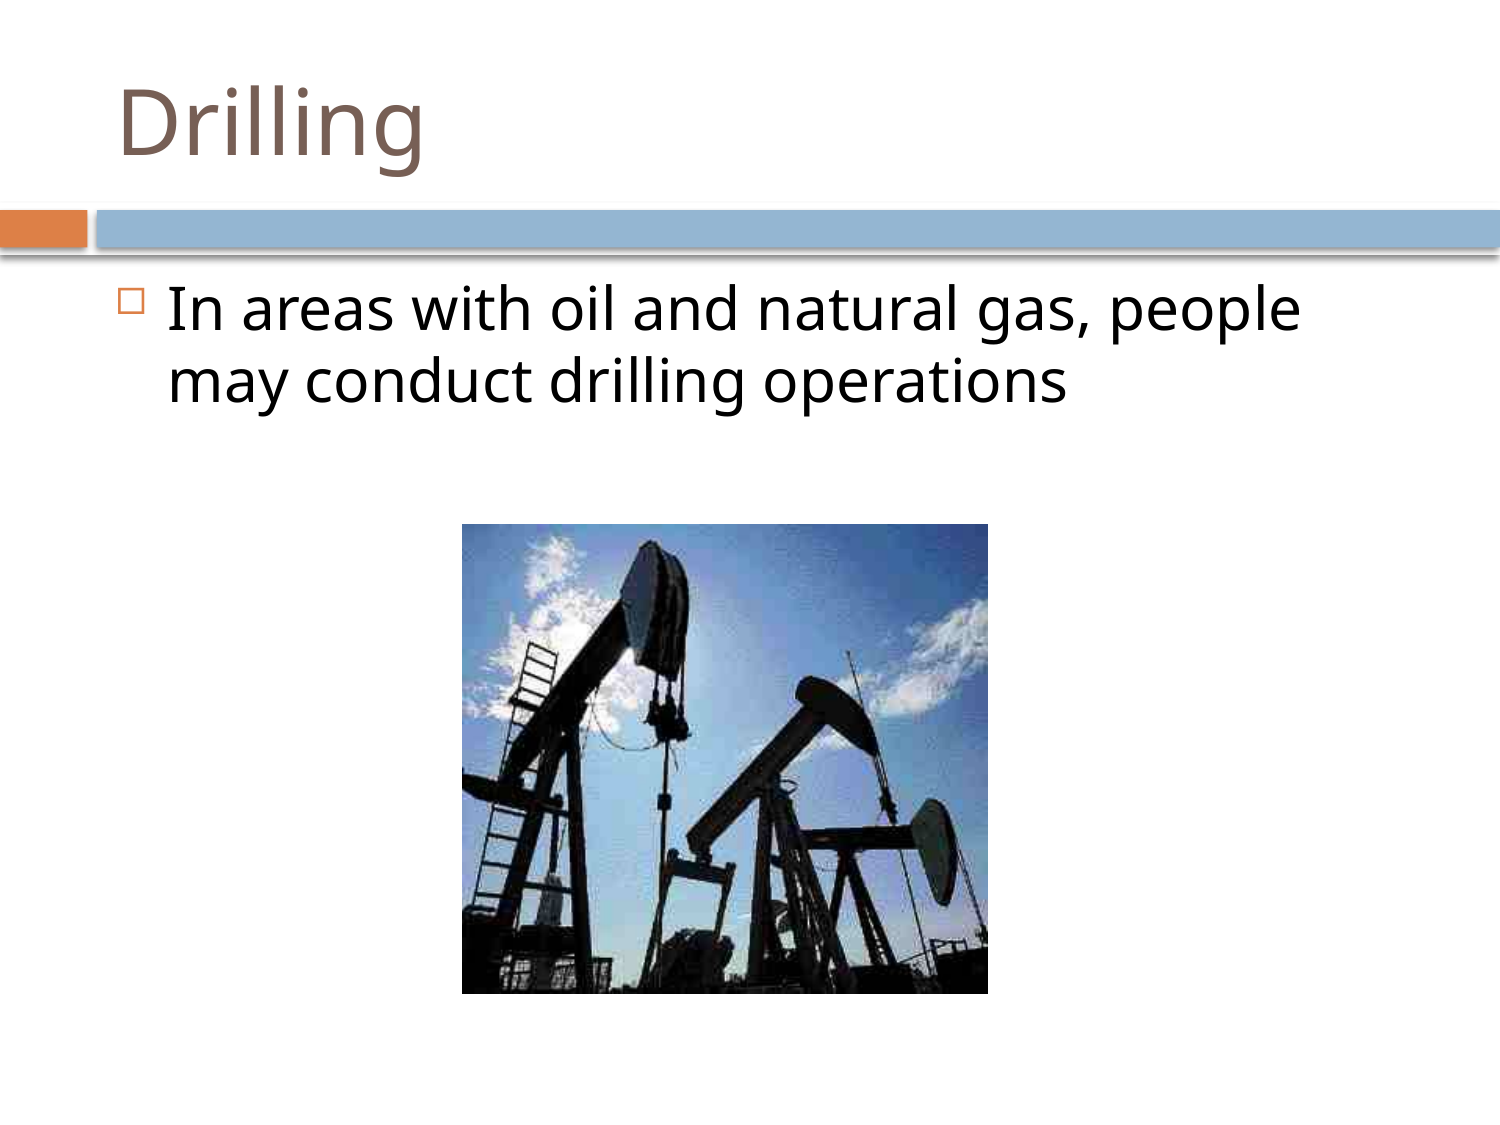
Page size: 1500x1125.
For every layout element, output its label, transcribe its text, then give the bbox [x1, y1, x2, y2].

title Drilling [100, 37, 1438, 200]
list In areas with oil and natural gas, people may conduct drilling operations [100, 262, 1438, 1000]
picture [462, 524, 988, 994]
